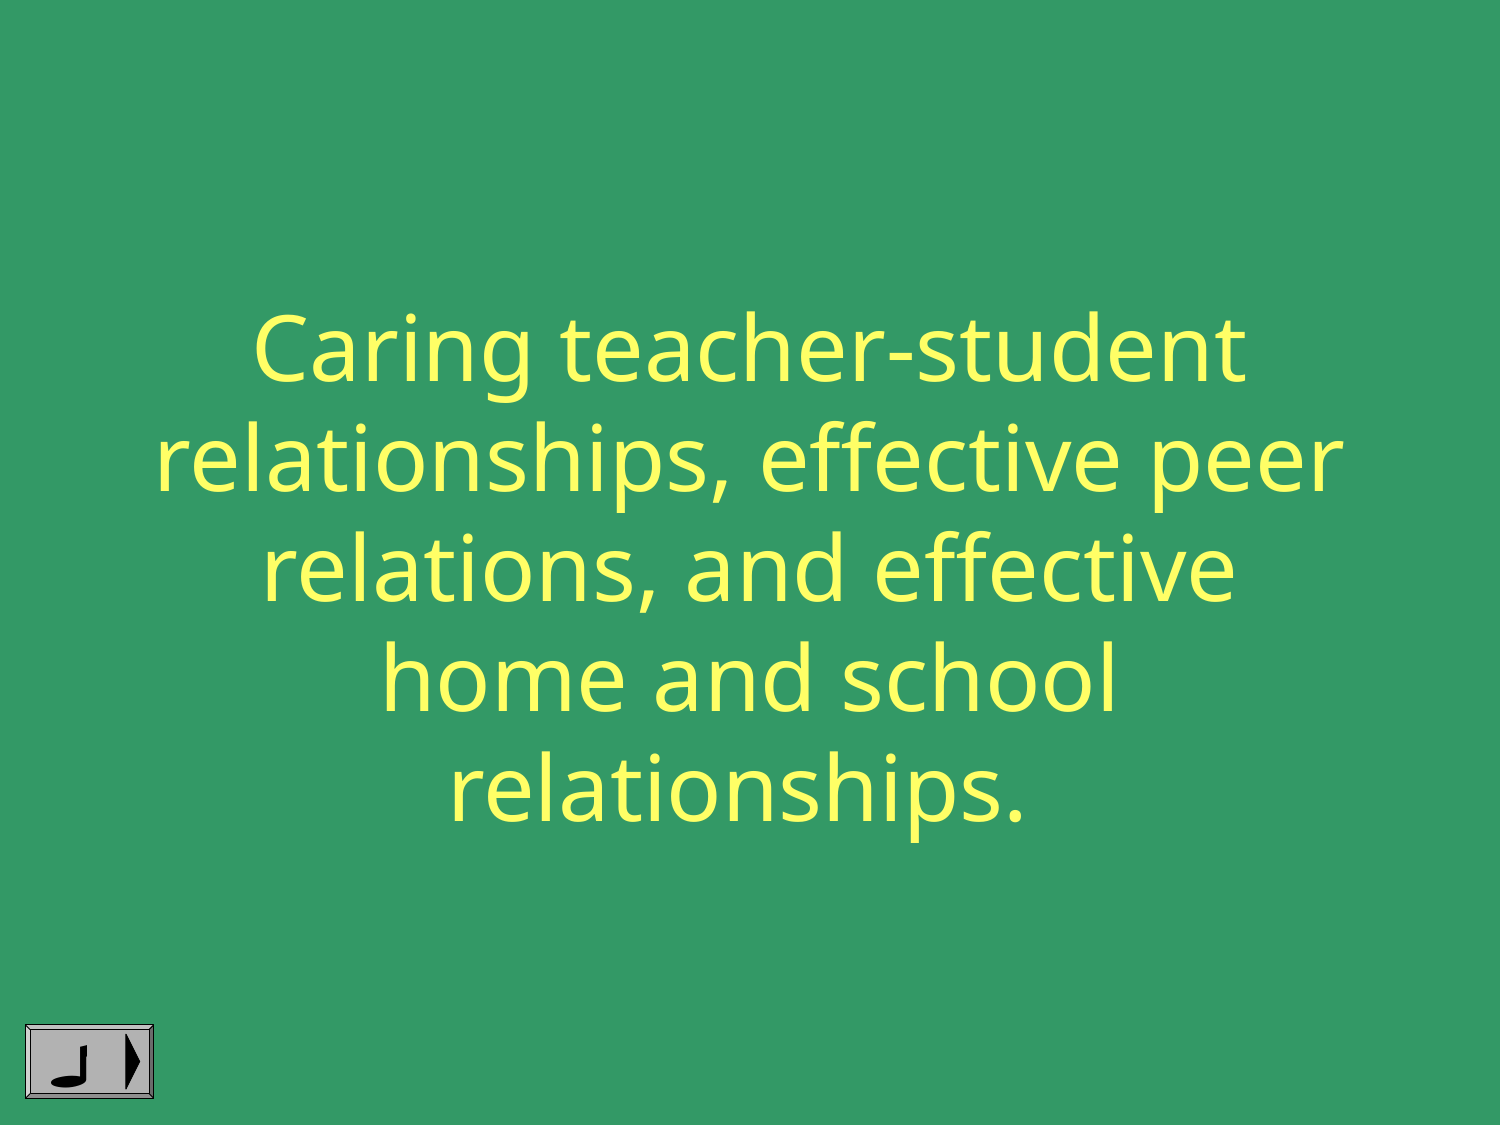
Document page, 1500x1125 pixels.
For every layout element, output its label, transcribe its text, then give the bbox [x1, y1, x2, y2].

title Caring teacher-student relationships, effective peer relations, and effective home and school relationships. [112, 99, 1388, 1031]
picture [24, 1024, 156, 1101]
